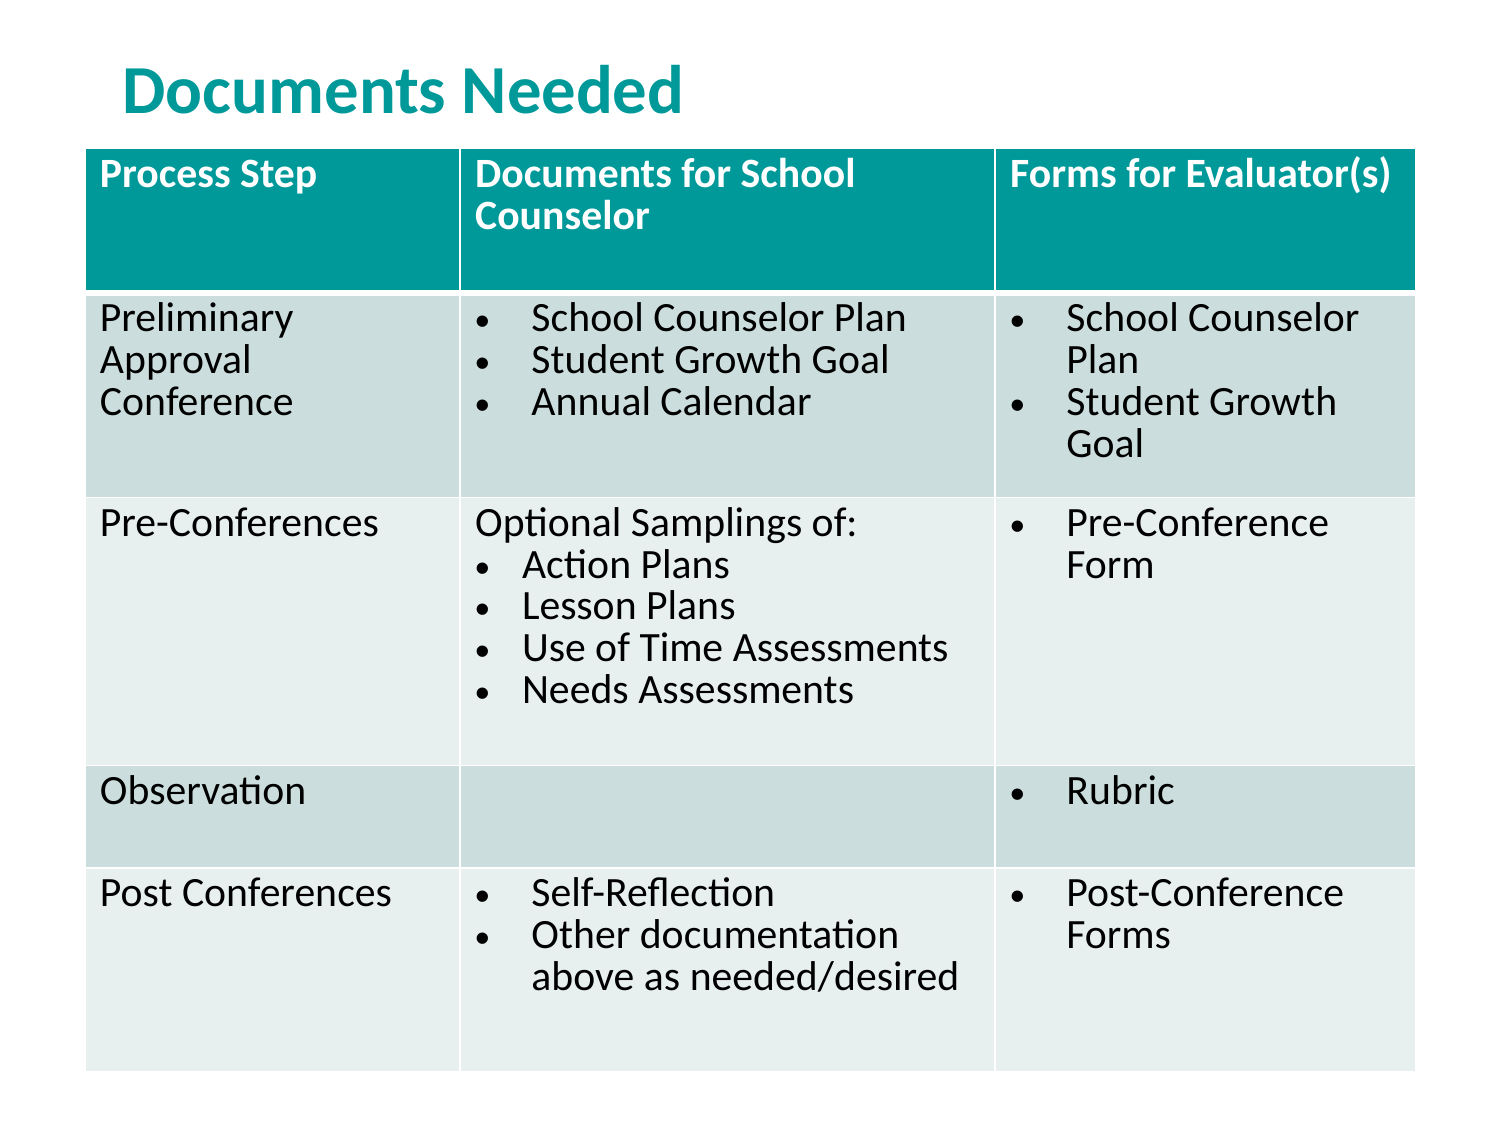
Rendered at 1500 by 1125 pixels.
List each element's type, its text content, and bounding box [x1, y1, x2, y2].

table_cell Preliminary Approval Conference [86, 296, 459, 497]
table_cell Self-Reflection Other documentation above as needed/desired [461, 869, 994, 1071]
table_cell [461, 766, 994, 867]
table_header Forms for Evaluator(s) [996, 149, 1415, 290]
table_cell Post-Conference Forms [996, 869, 1415, 1071]
table_header Process Step [86, 149, 459, 290]
table_cell Pre-Conference Form [996, 498, 1415, 765]
table_cell School Counselor Plan Student Growth Goal [996, 296, 1415, 497]
title Documents Needed [122, 0, 1354, 128]
table_cell Pre-Conferences [86, 498, 459, 765]
table_header Documents for School Counselor [461, 149, 994, 290]
table_cell Observation [86, 766, 459, 867]
table_cell Rubric [996, 766, 1415, 867]
table_cell School Counselor Plan Student Growth Goal Annual Calendar [461, 296, 994, 497]
table_cell Optional Samplings of: Action Plans Lesson Plans Use of Time Assessments Needs Assessments [461, 498, 994, 765]
table_cell Post Conferences [86, 869, 459, 1071]
